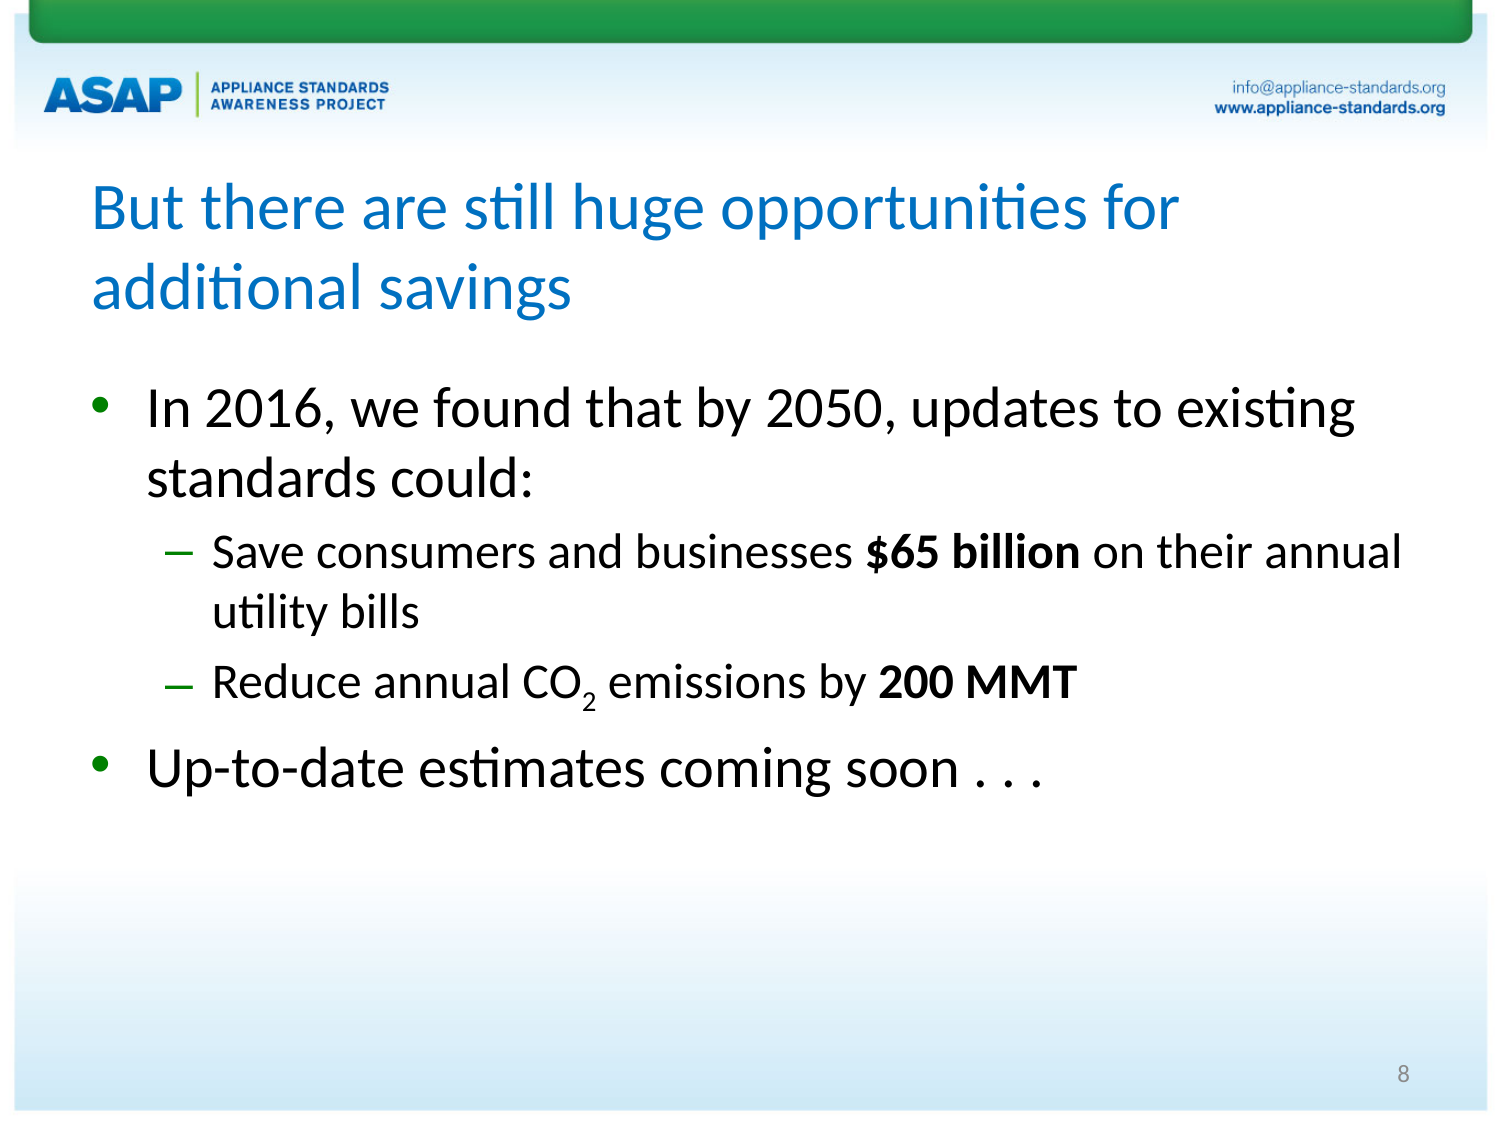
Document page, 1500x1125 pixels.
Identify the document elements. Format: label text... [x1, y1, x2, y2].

picture [0, 0, 1500, 1125]
list In 2016, we found that by 2050, updates to existing standards could: Save consumers and businesses $65 billion on their annual utility bills Reduce annual CO2 emissions by 200 MMT Up-to-date estimates coming soon . . . [75, 361, 1425, 1005]
slide_number 8 [1074, 1042, 1425, 1103]
title But there are still huge opportunities for additional savings [76, 149, 1427, 337]
